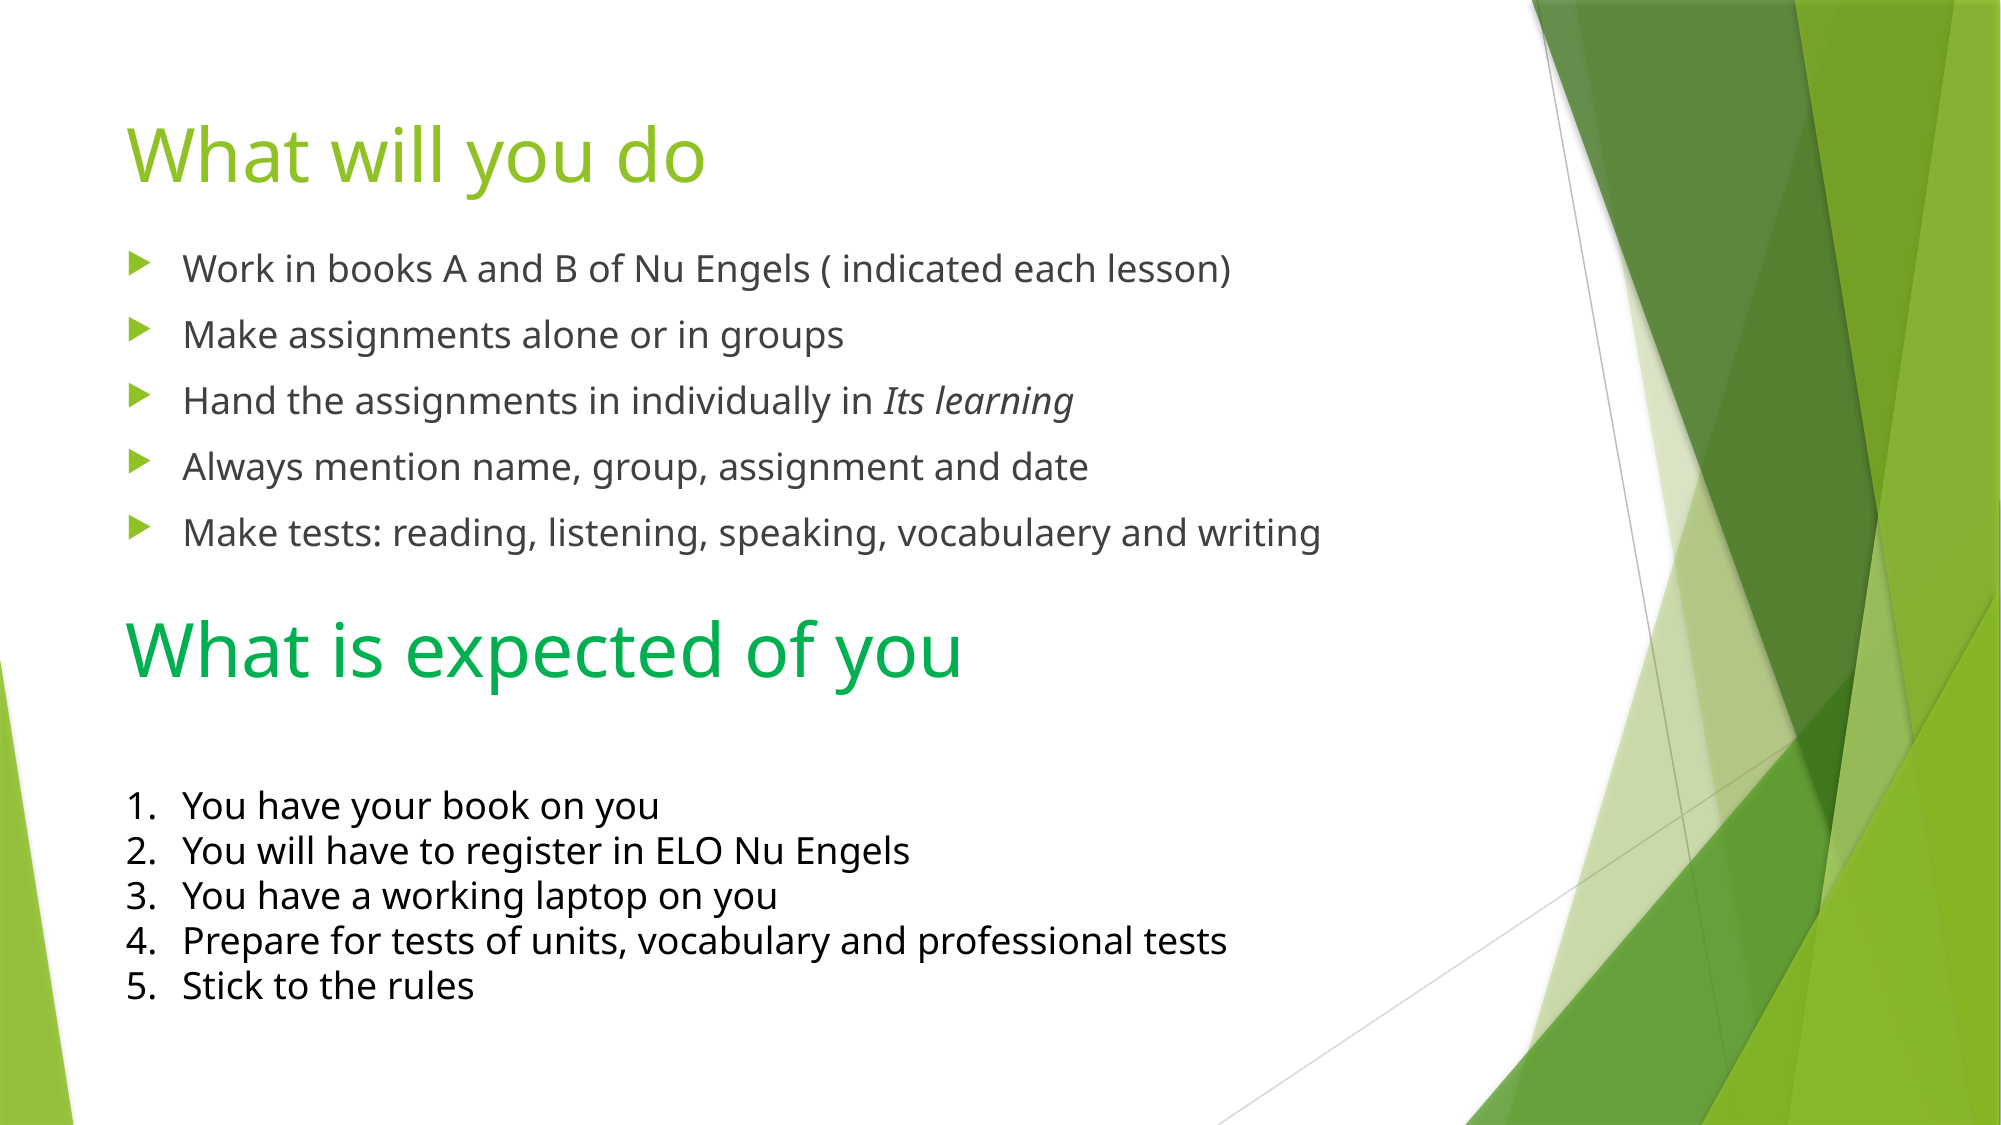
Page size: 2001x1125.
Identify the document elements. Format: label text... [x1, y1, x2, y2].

title What will you do [111, 99, 1522, 237]
text_box What is expected of you You have your book on you You will have to register in ELO Nu Engels You have a working laptop on you Prepare for tests of units, vocabulary and professional tests Stick to the rules [111, 595, 1291, 1015]
list Work in books A and B of Nu Engels ( indicated each lesson) Make assignments alone or in groups Hand the assignments in individually in Its learning Always mention name, group, assignment and date Make tests: reading, listening, speaking, vocabulaery and writing [111, 237, 1522, 508]
